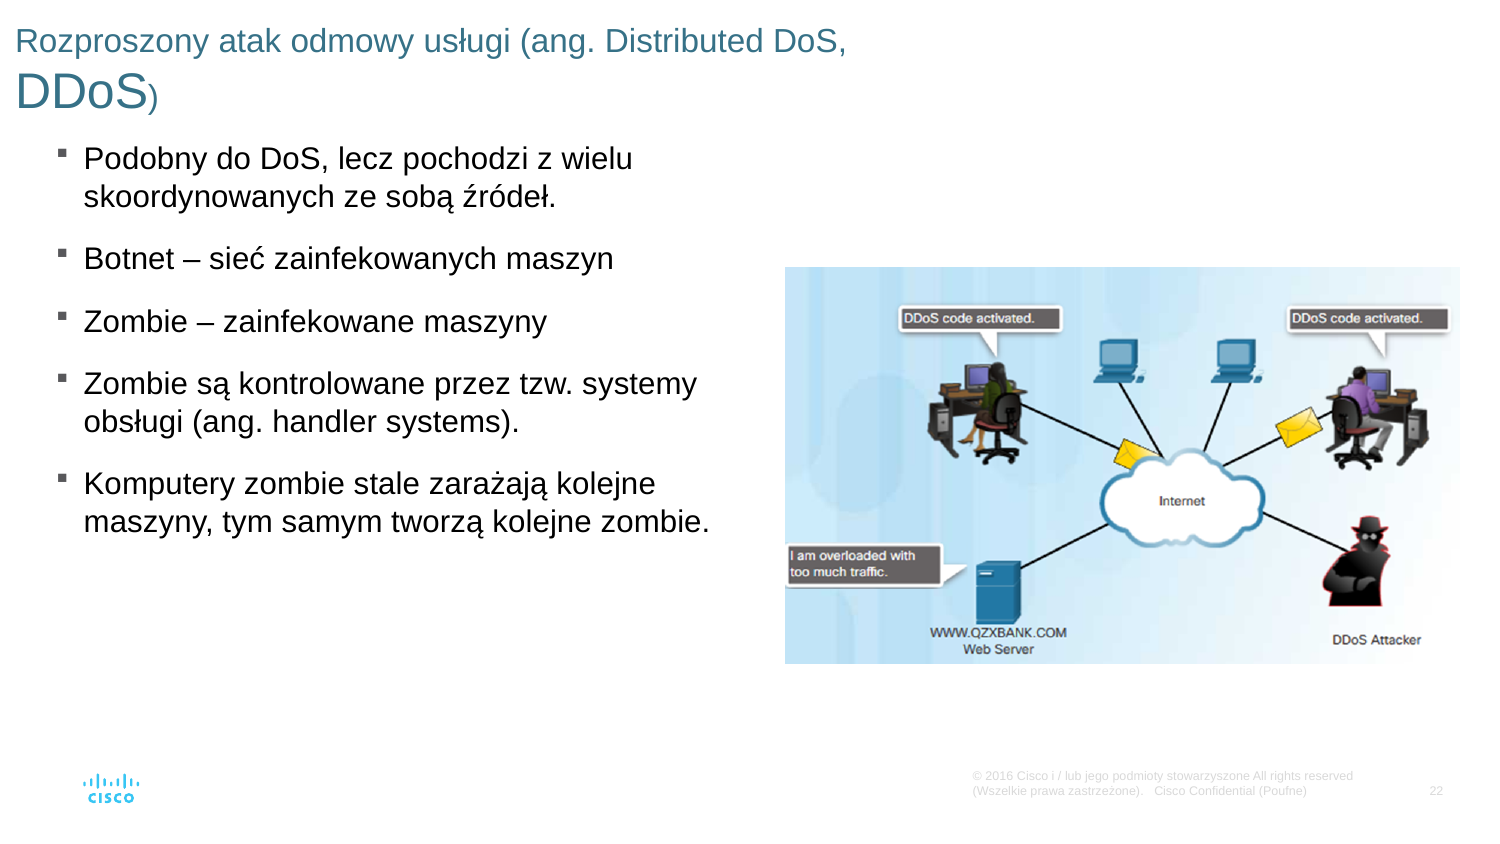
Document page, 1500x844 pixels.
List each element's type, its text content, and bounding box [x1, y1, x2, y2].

list Podobny do DoS, lecz pochodzi z wielu skoordynowanych ze sobą źródeł. Botnet – sieć zainfekowanych maszyn Zombie – zainfekowane maszyny Zombie są kontrolowane przez tzw. systemy obsługi (ang. handler systems). Komputery zombie stale zarażają kolejne maszyny, tym samym tworzą kolejne zombie. [40, 131, 786, 771]
title Rozproszony atak odmowy usługi (ang. Distributed DoS, DDoS) [0, 6, 1500, 131]
picture [785, 267, 1460, 664]
